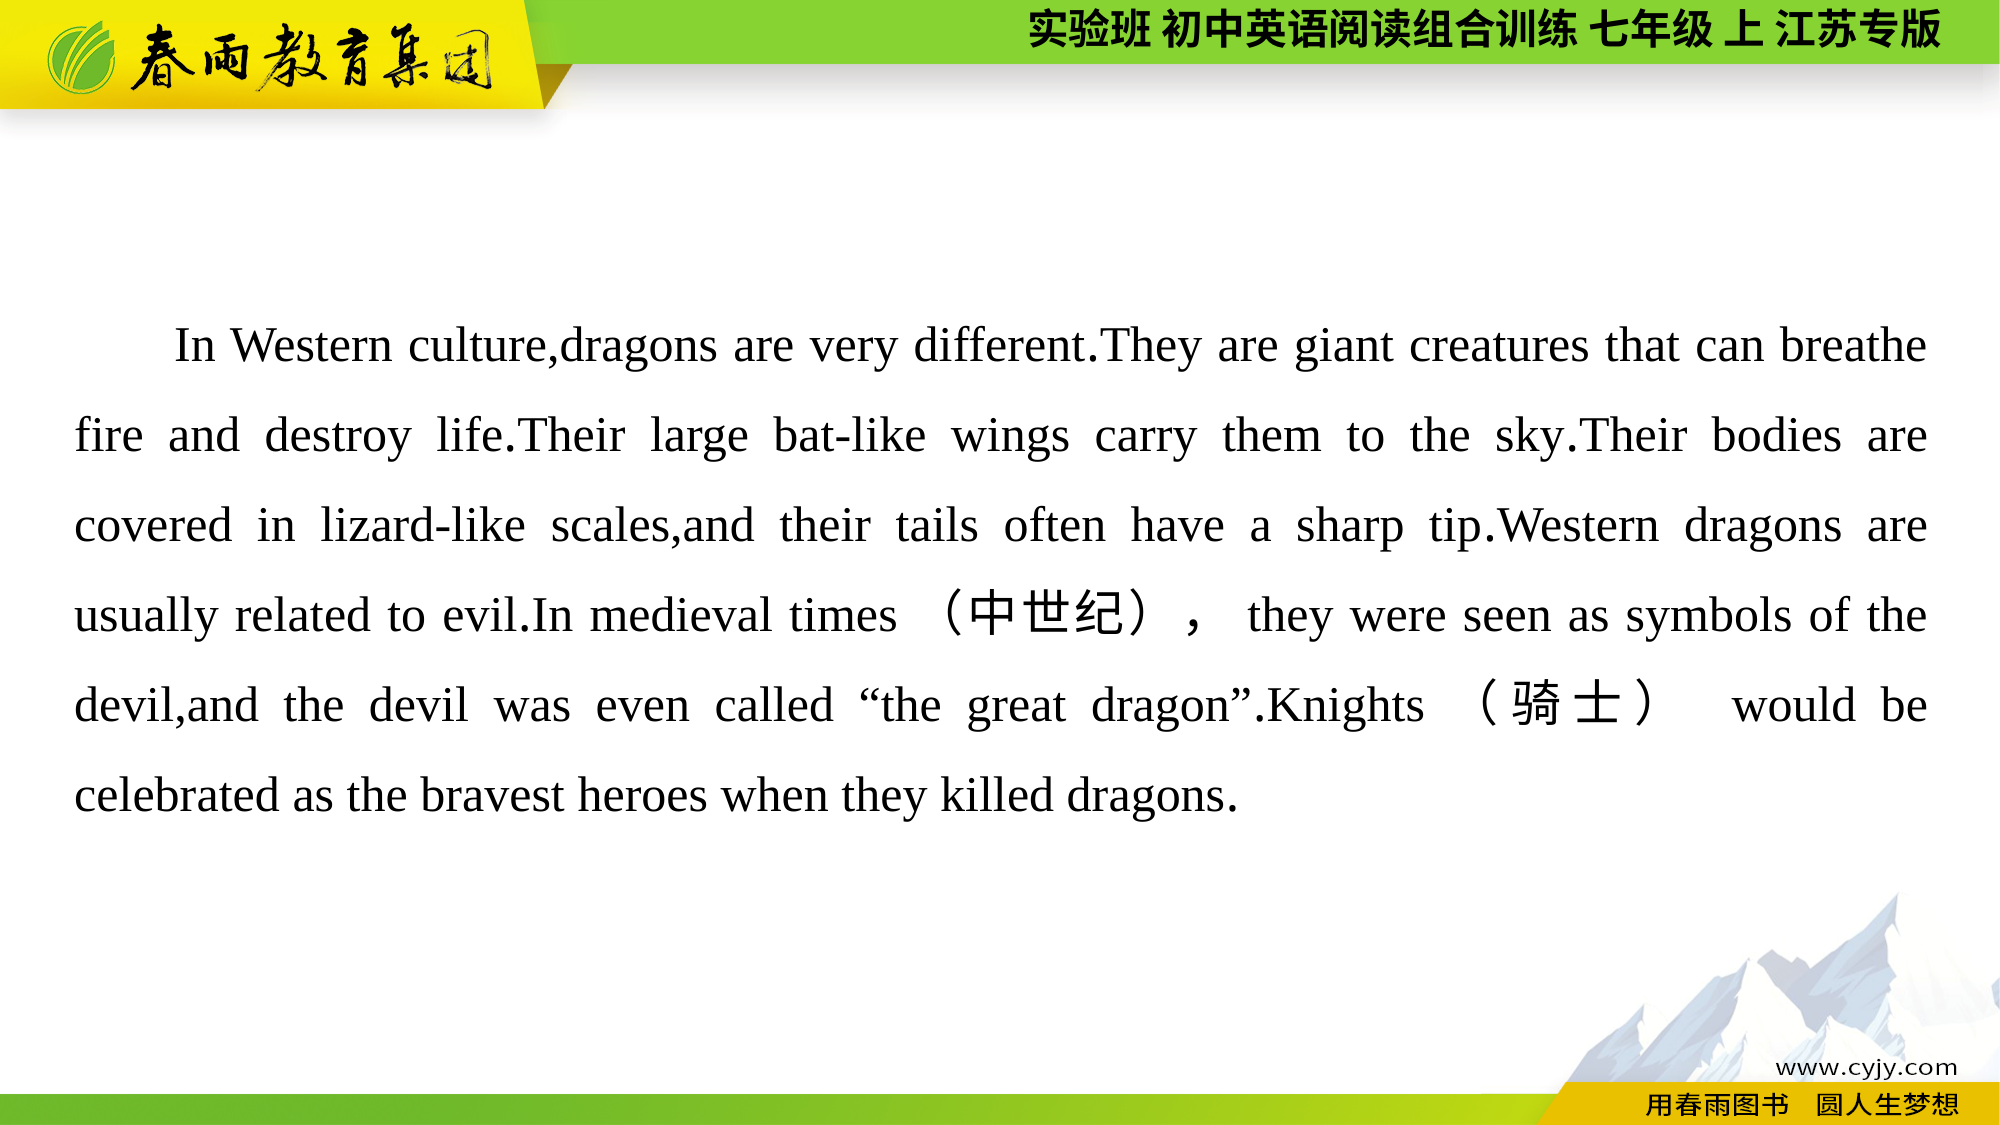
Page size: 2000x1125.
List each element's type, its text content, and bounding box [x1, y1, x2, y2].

list In Western culture,dragons are very different.They are giant creatures that can breathe fire and destroy life.Their large bat-like wings carry them to the sky.Their bodies are covered in lizard-like scales,and their tails often have a sharp tip.Western dragons are usually related to evil.In medieval times（中世纪），they were seen as symbols of the devil,and the devil was even called “the great dragon”.Knights（骑士） would be celebrated as the bravest heroes when they killed dragons. [59, 273, 1944, 823]
picture [0, 0, 2000, 1125]
